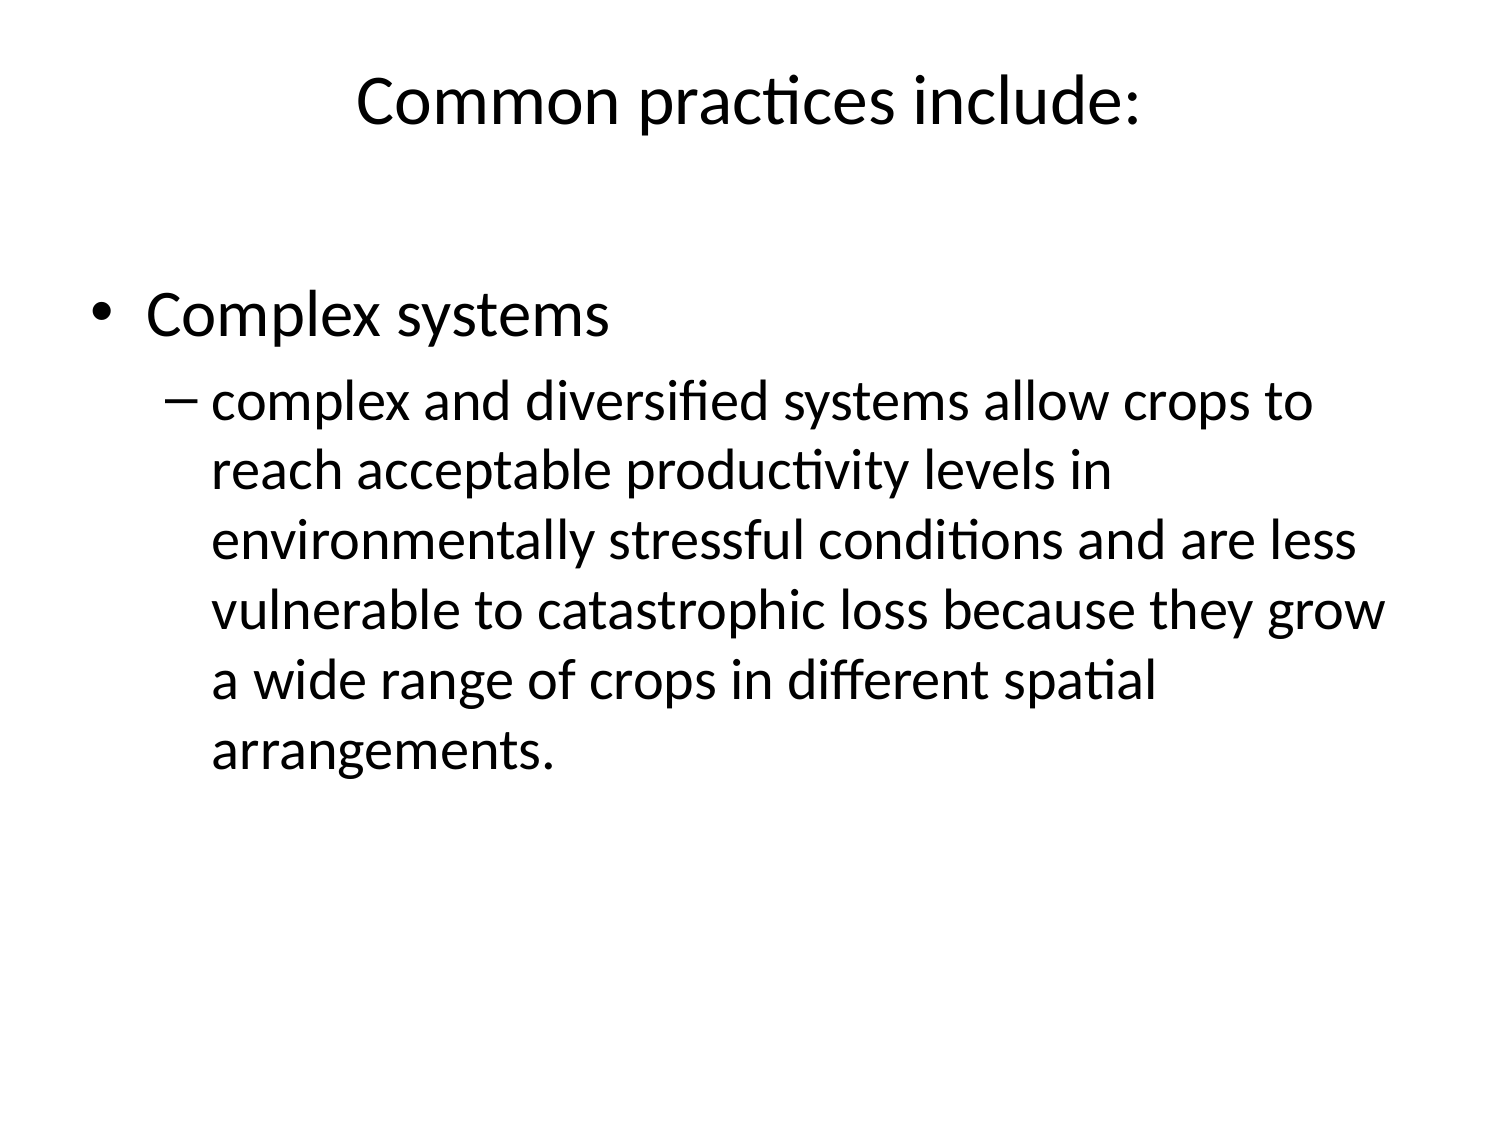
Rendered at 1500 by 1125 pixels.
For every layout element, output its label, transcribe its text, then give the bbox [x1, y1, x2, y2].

list Complex systems complex and diversified systems allow crops to reach acceptable productivity levels in environmentally stressful conditions and are less vulnerable to catastrophic loss because they grow a wide range of crops in different spatial arrangements. [75, 262, 1425, 1005]
title Common practices include: [75, 45, 1425, 233]
